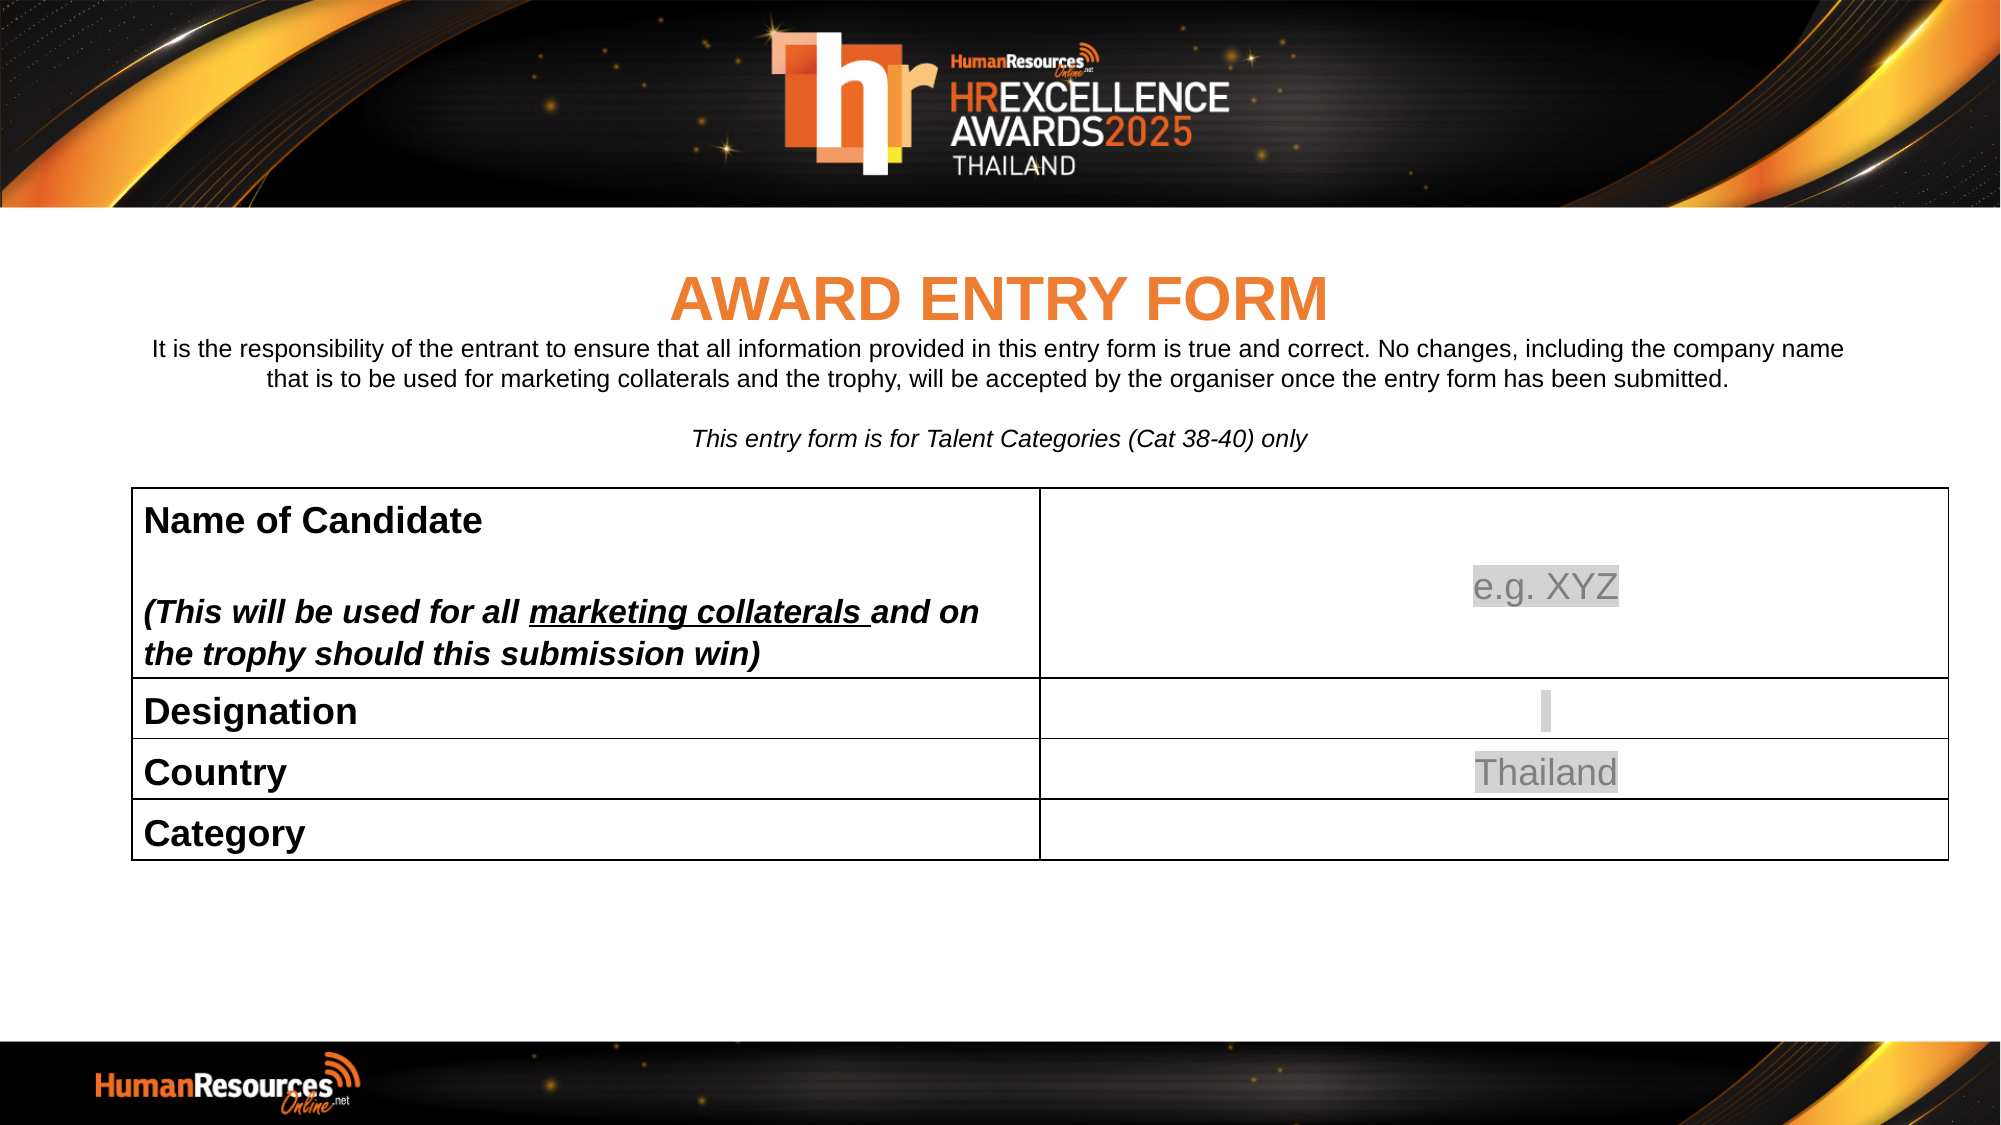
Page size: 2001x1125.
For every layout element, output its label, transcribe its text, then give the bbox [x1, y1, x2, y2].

table_cell [1041, 679, 1948, 738]
picture [0, 0, 2001, 1125]
table_cell Designation [133, 679, 1039, 738]
table_header e.g. XYZ [1041, 489, 1948, 677]
table_header Name of Candidate (This will be used for all marketing collaterals and on the trophy should this submission win) [133, 489, 1039, 677]
table_cell [1041, 800, 1948, 859]
text_box AWARD ENTRY FORM It is the responsibility of the entrant to ensure that all information provided in this entry form is true and correct. No changes, including the company name that is to be used for marketing collaterals and the trophy, will be accepted by the organiser once the entry form has been submitted. This entry form is for Talent Categories (Cat 38-40) only [132, 250, 1868, 460]
table_cell Thailand [1041, 739, 1948, 798]
table_cell Country [133, 739, 1039, 798]
table_cell Category [133, 800, 1039, 859]
